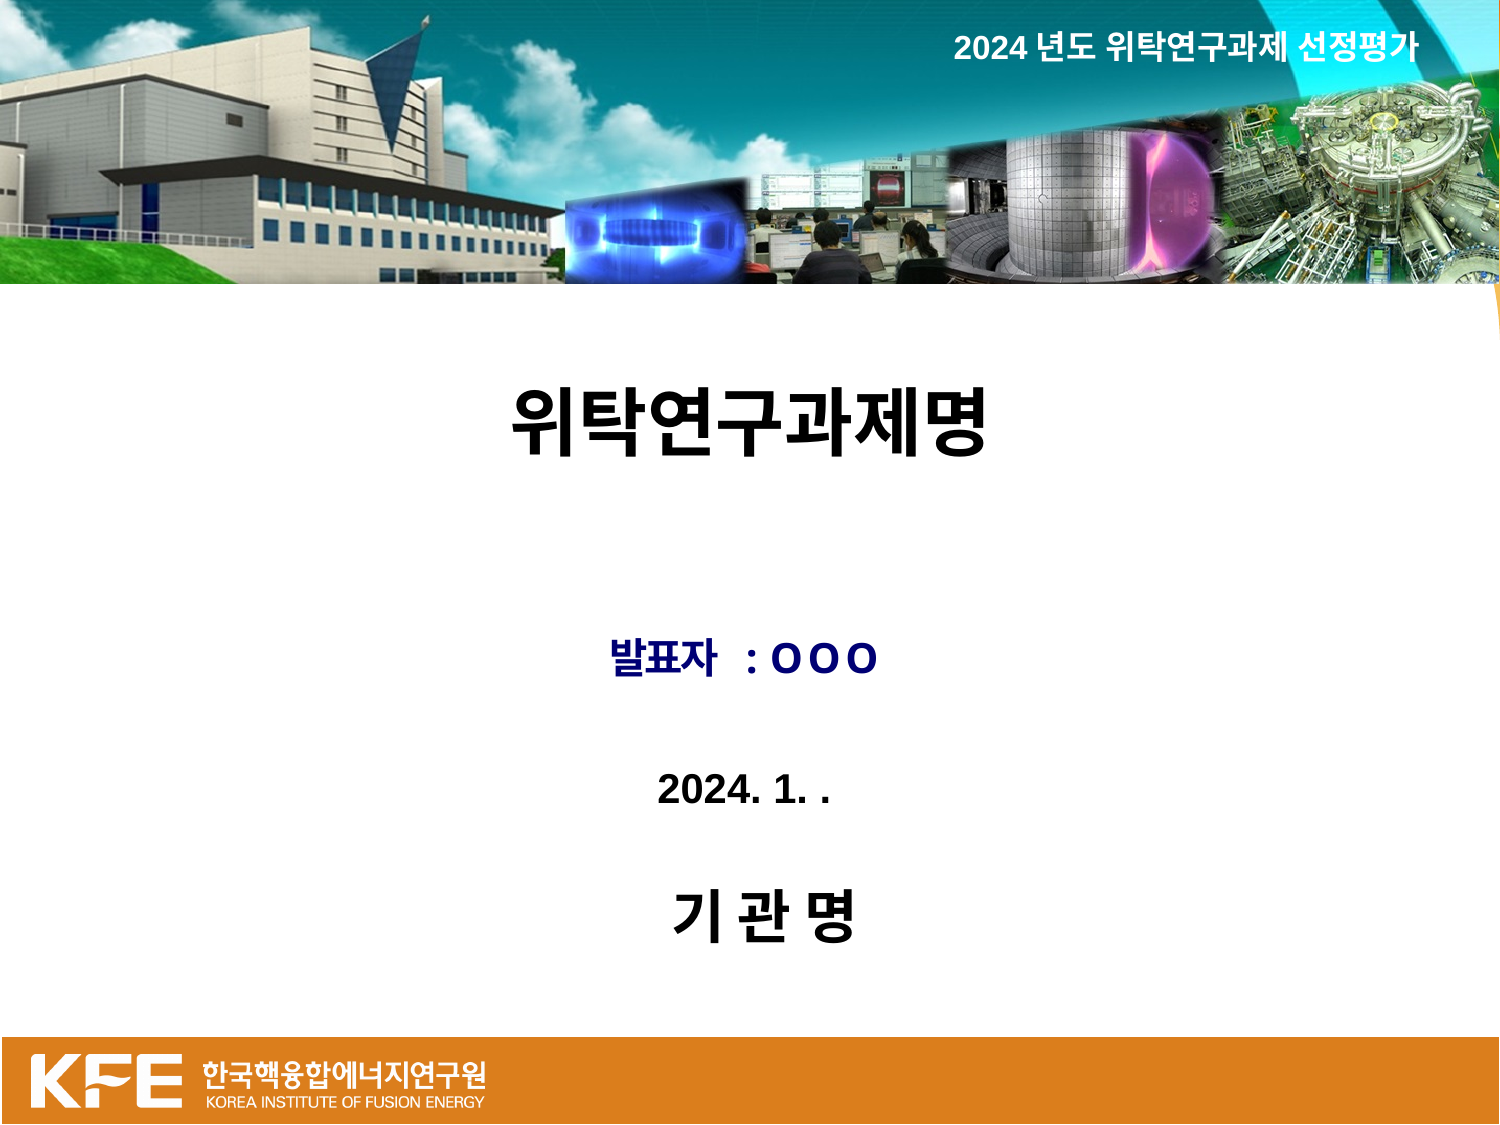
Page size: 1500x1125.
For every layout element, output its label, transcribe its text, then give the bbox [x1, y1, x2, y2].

text_box 발표자 : O O O [0, 621, 1498, 693]
text_box 위탁연구과제명 [1, 378, 1500, 474]
text_box 2024. 1. . [0, 759, 1500, 820]
picture [0, 0, 1500, 284]
text_box 기 관 명 [0, 873, 1499, 958]
